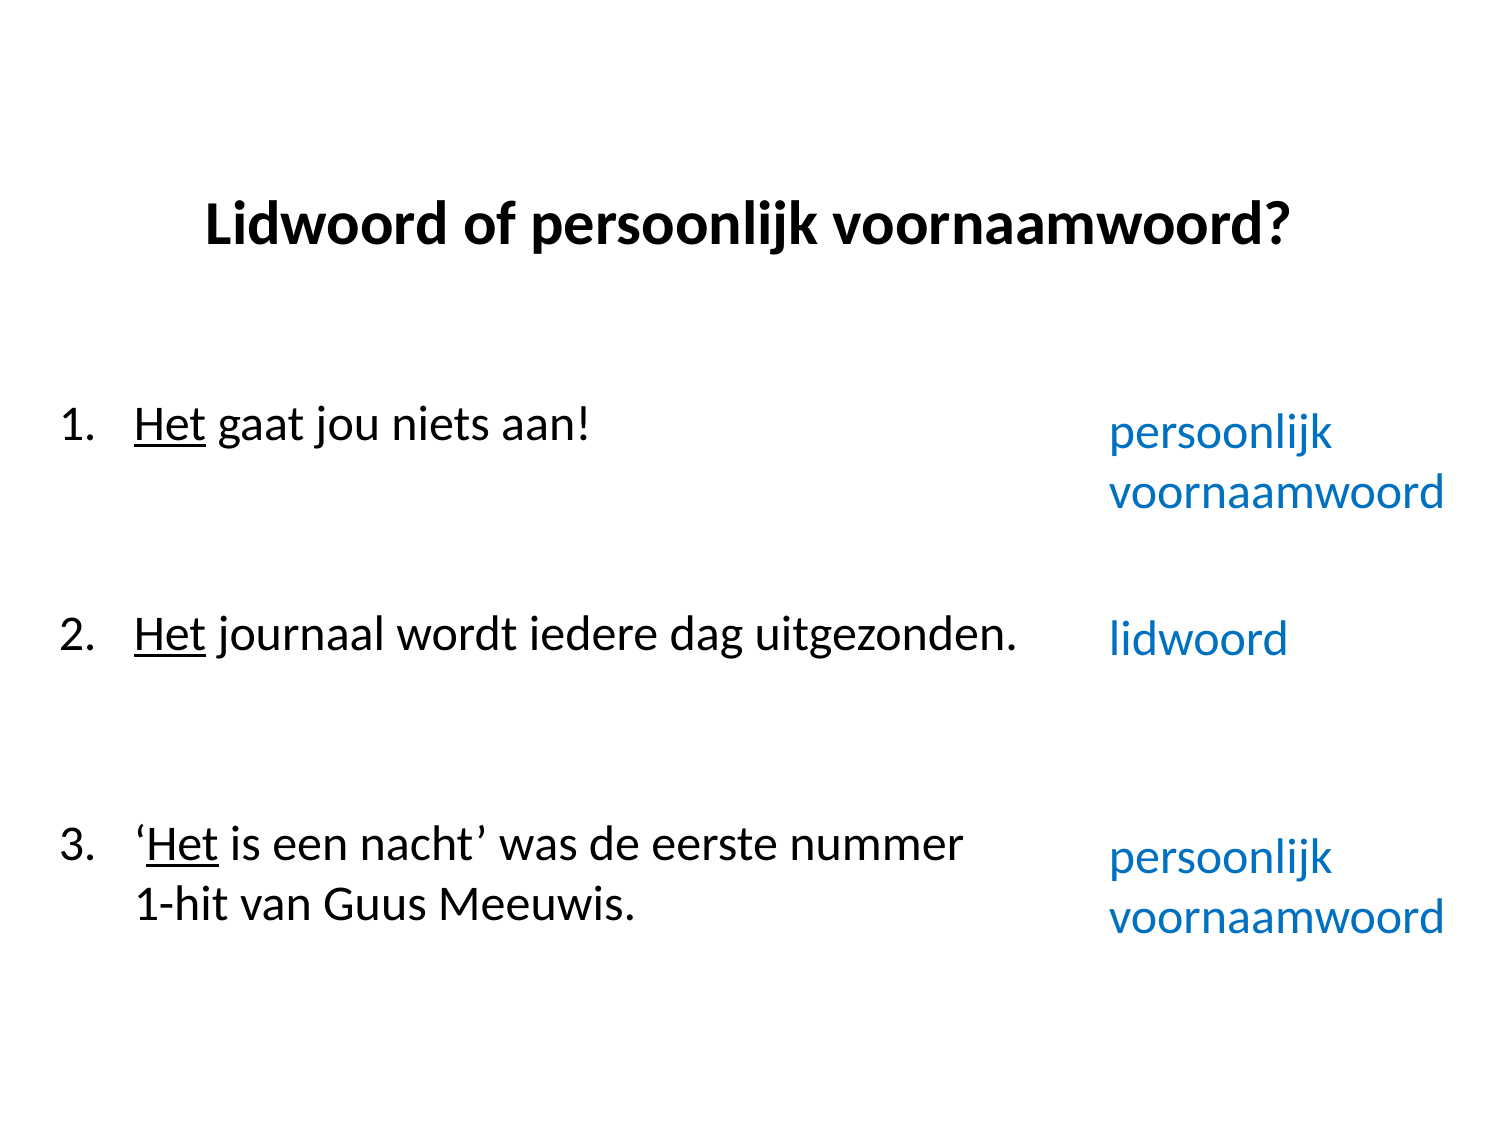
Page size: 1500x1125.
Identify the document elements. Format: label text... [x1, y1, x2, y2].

list Het gaat jou niets aan! Het journaal wordt iedere dag uitgezonden. ‘Het is een nacht’ was de eerste nummer 1-hit van Guus Meeuwis. [43, 243, 1457, 1106]
text_box persoonlijk voornaamwoord [1094, 816, 1495, 951]
text_box persoonlijk voornaamwoord [1094, 390, 1495, 526]
text_box lidwoord [1094, 597, 1495, 673]
title Lidwoord of persoonlijk voornaamwoord? [75, 125, 1425, 243]
